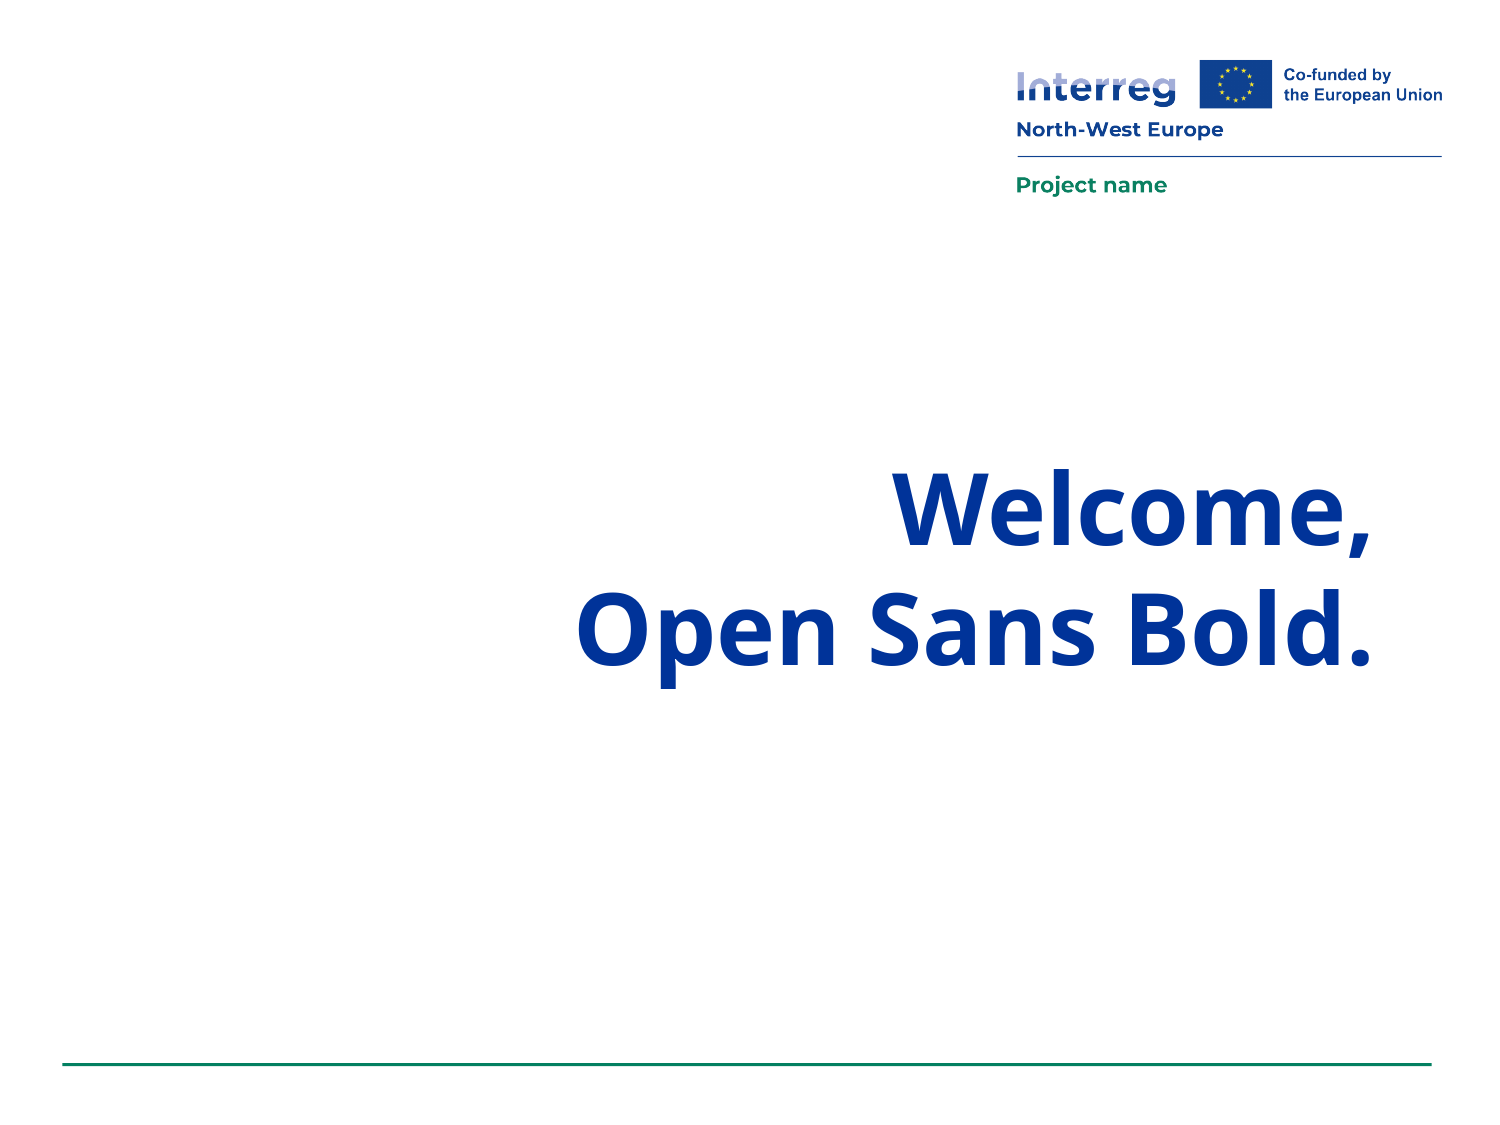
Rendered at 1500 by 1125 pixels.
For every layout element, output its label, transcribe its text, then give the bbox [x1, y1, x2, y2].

picture [958, 0, 1500, 252]
text_box Welcome, Open Sans Bold. [115, 437, 1391, 687]
